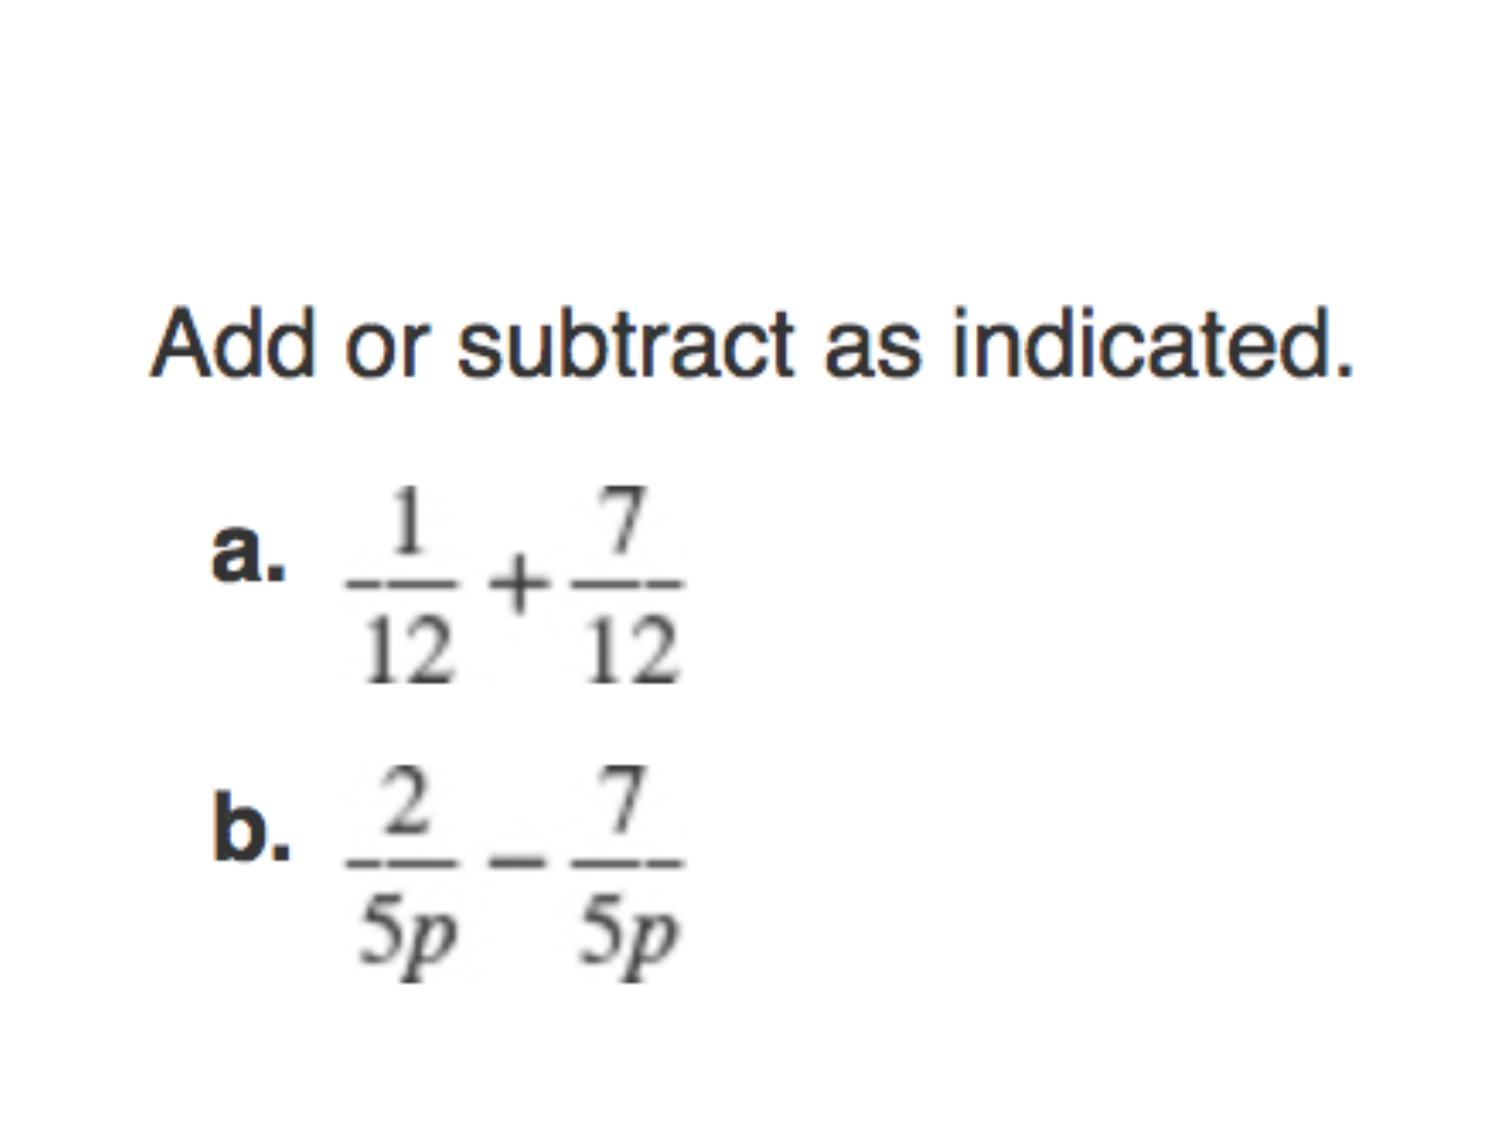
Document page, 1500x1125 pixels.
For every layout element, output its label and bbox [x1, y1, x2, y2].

list [74, 262, 1426, 1006]
